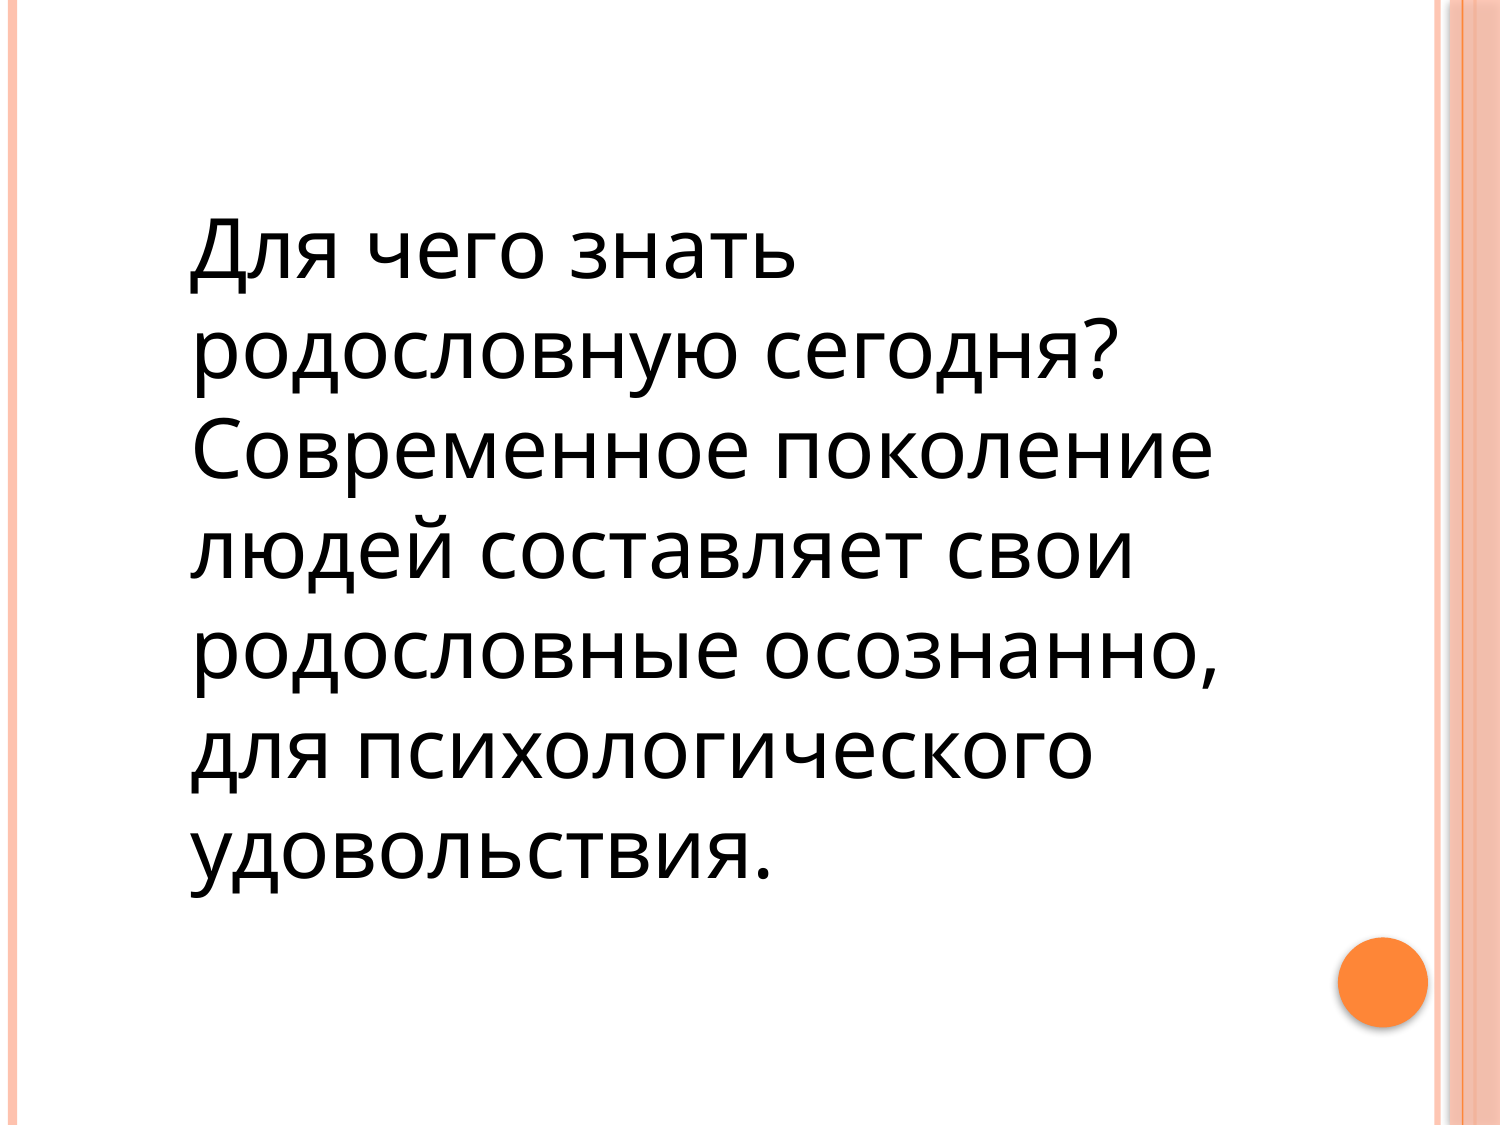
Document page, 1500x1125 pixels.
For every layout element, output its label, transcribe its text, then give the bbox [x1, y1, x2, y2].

text_box Для чего знать родословную сегодня? Современное поколение людей составляет свои родословные осознанно, для психологического удовольствия. [175, 187, 1254, 903]
